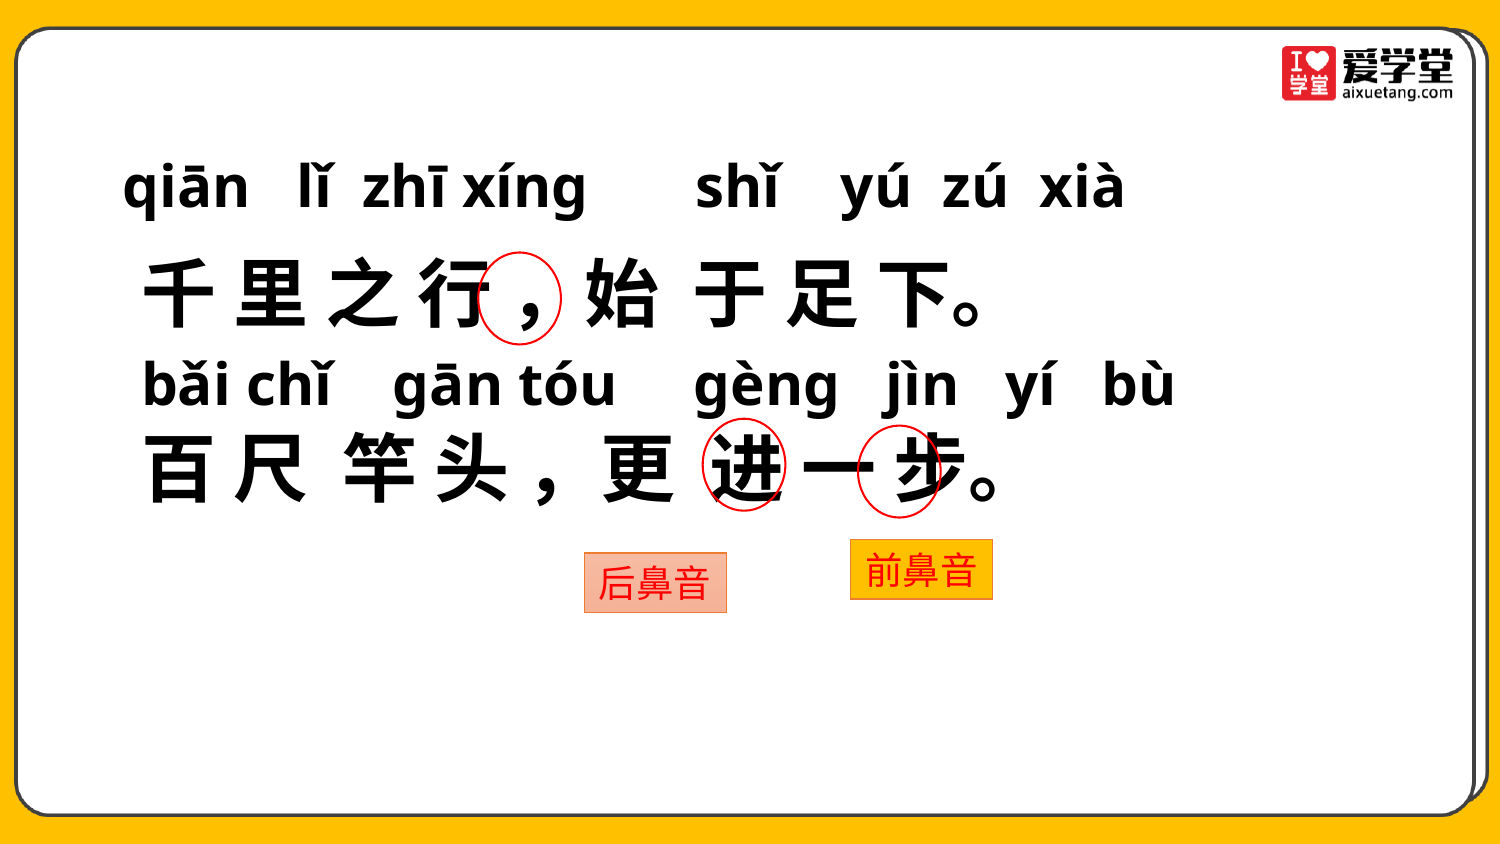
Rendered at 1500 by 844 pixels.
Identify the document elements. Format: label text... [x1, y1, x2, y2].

text_box 后鼻音 [584, 552, 727, 613]
text_box qiān lǐ zhī xíng shǐ yú zú xià [108, 142, 1427, 227]
text_box 百 尺 竿 头 ，更 进 一 步。 [906, 425, 1301, 519]
text_box bǎi chǐ gān tóu gèng jìn yí bù [126, 339, 1500, 425]
text_box 百 尺 竿 头 ，更 进 一 步。 [126, 425, 892, 519]
text_box 千 里 之 行 ，始 于 足 下。 [126, 238, 1410, 339]
text_box [477, 251, 562, 346]
picture [0, 0, 1500, 844]
text_box [701, 417, 787, 512]
text_box 前鼻音 [850, 539, 993, 600]
text_box [856, 424, 942, 519]
